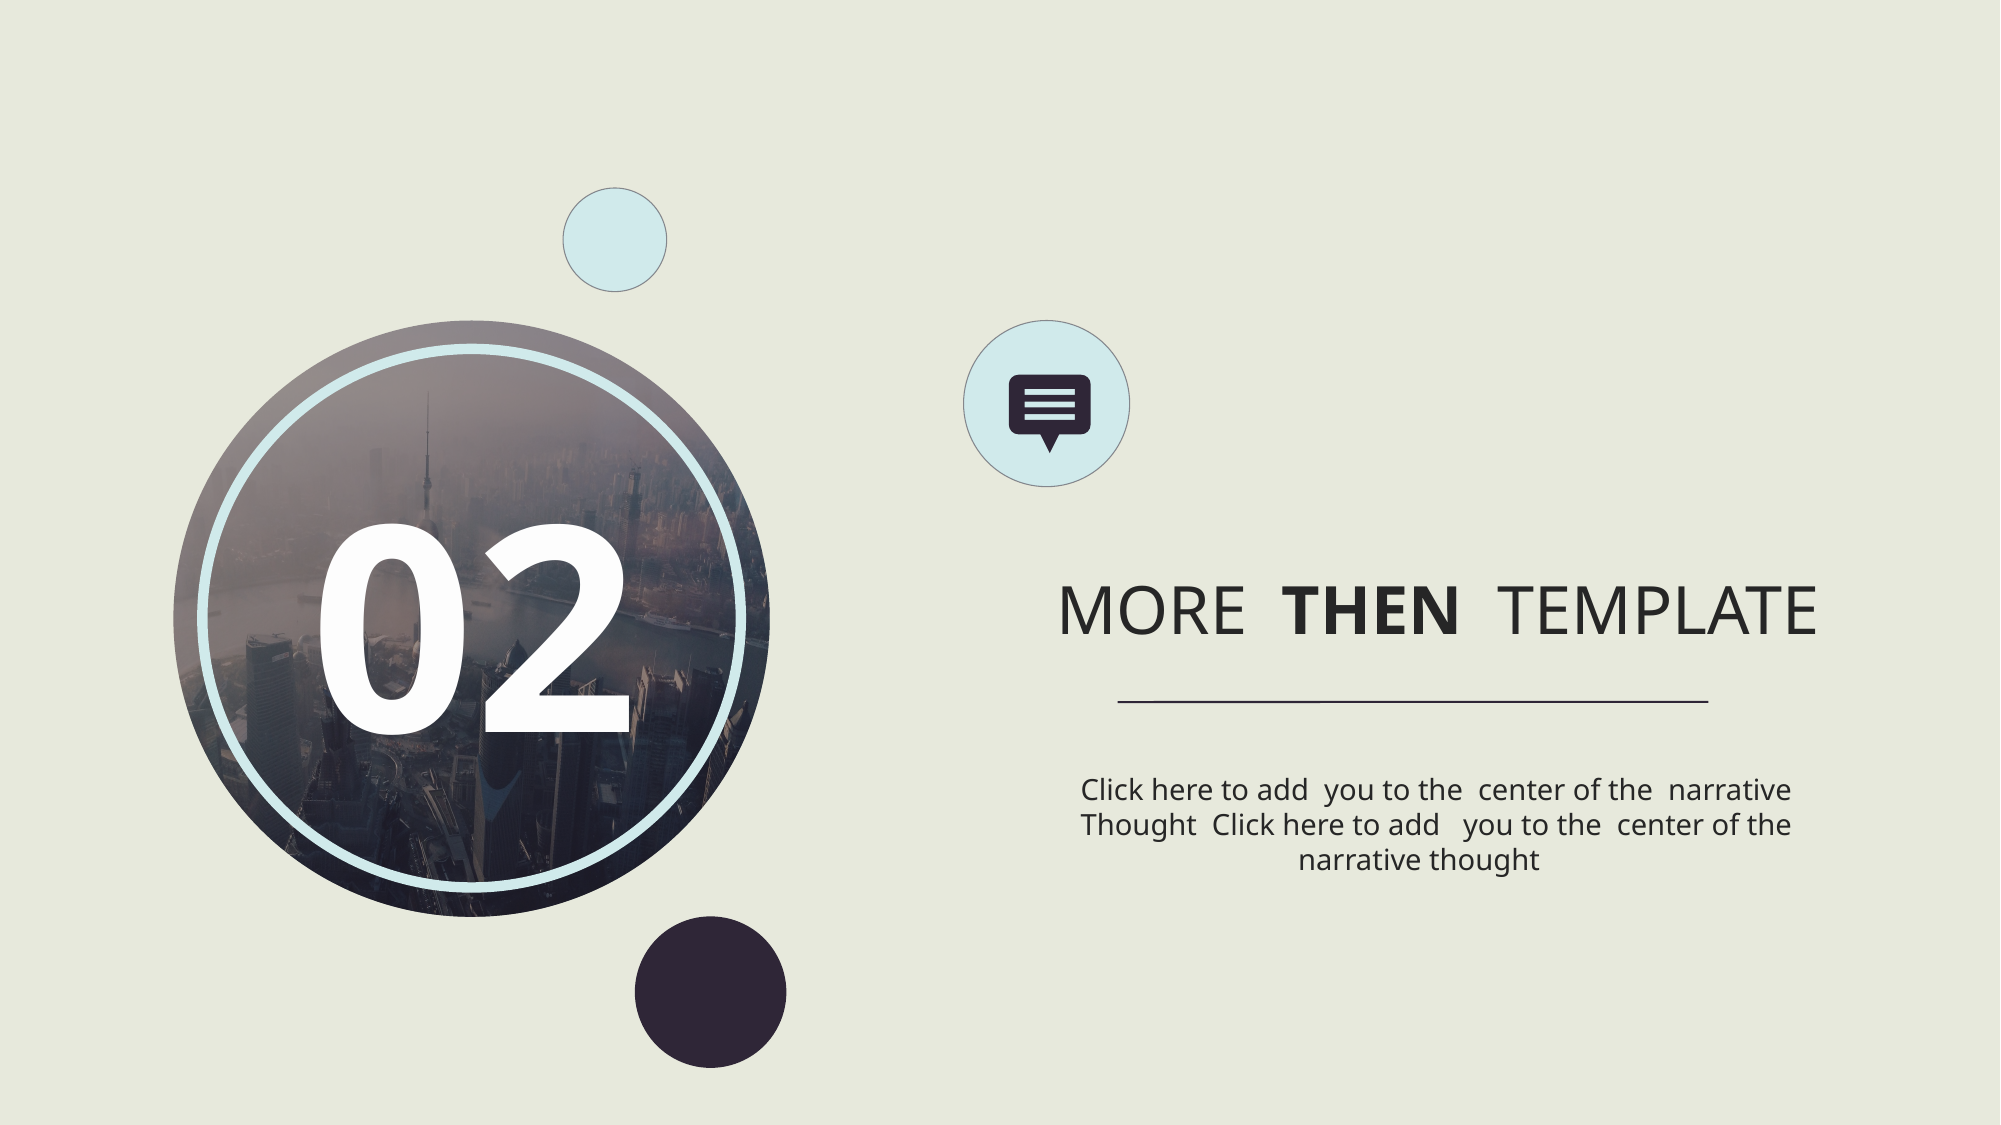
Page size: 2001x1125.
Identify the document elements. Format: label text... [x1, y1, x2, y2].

text_box [634, 916, 787, 1068]
text_box Click here to add you to the center of the narrative Thought Click here to add you to the center of the narrative thought [1065, 684, 1815, 884]
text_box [1008, 374, 1091, 454]
text_box [202, 348, 741, 888]
text_box MORE THEN TEMPLATE [1011, 560, 1835, 656]
text_box [563, 187, 667, 292]
text_box [173, 320, 770, 917]
text_box 02 [295, 437, 655, 798]
text_box [963, 320, 1130, 487]
